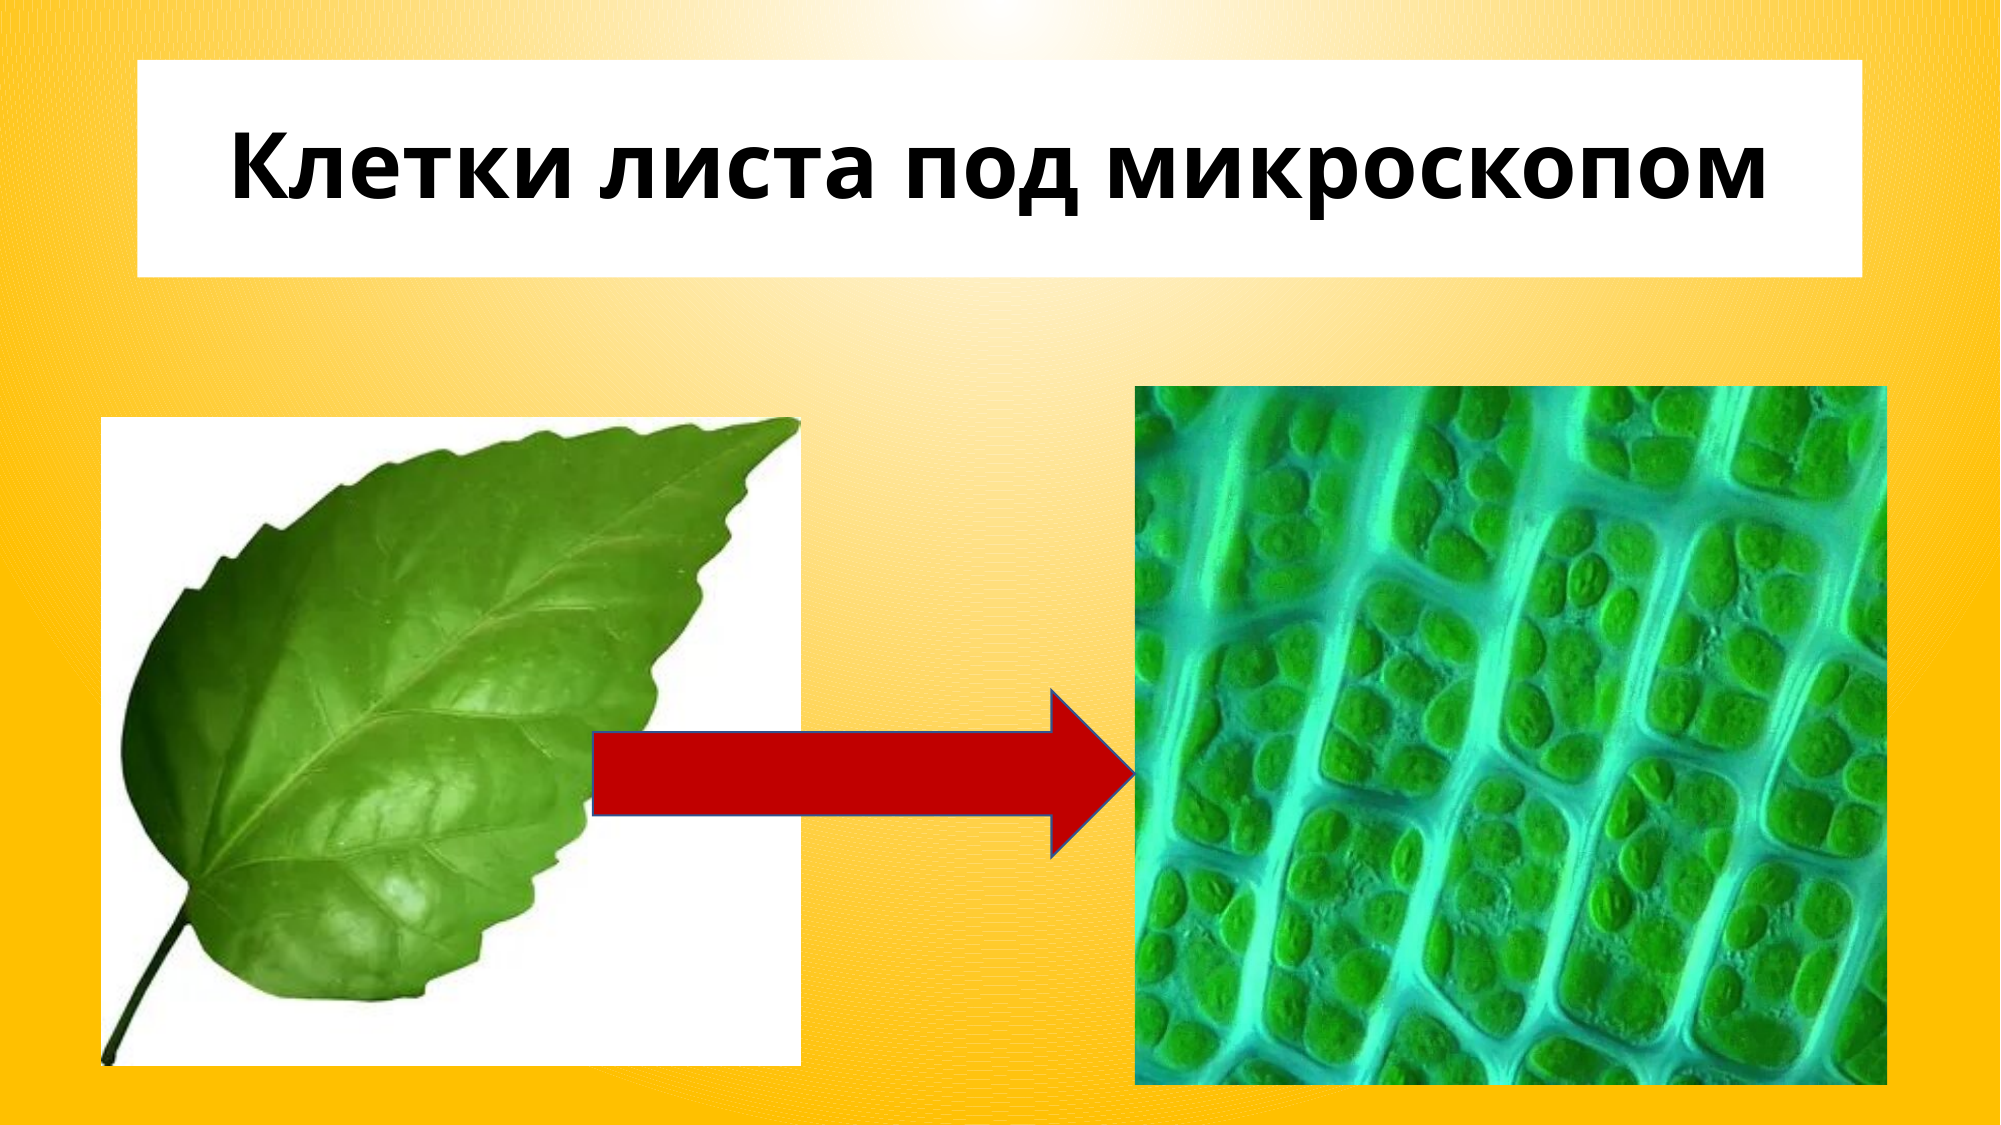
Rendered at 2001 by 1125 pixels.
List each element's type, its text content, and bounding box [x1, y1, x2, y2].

text_box [801, 687, 1134, 860]
picture [101, 417, 801, 1066]
title Клетки листа под микроскопом [137, 59, 1863, 278]
picture [1134, 386, 1888, 1085]
